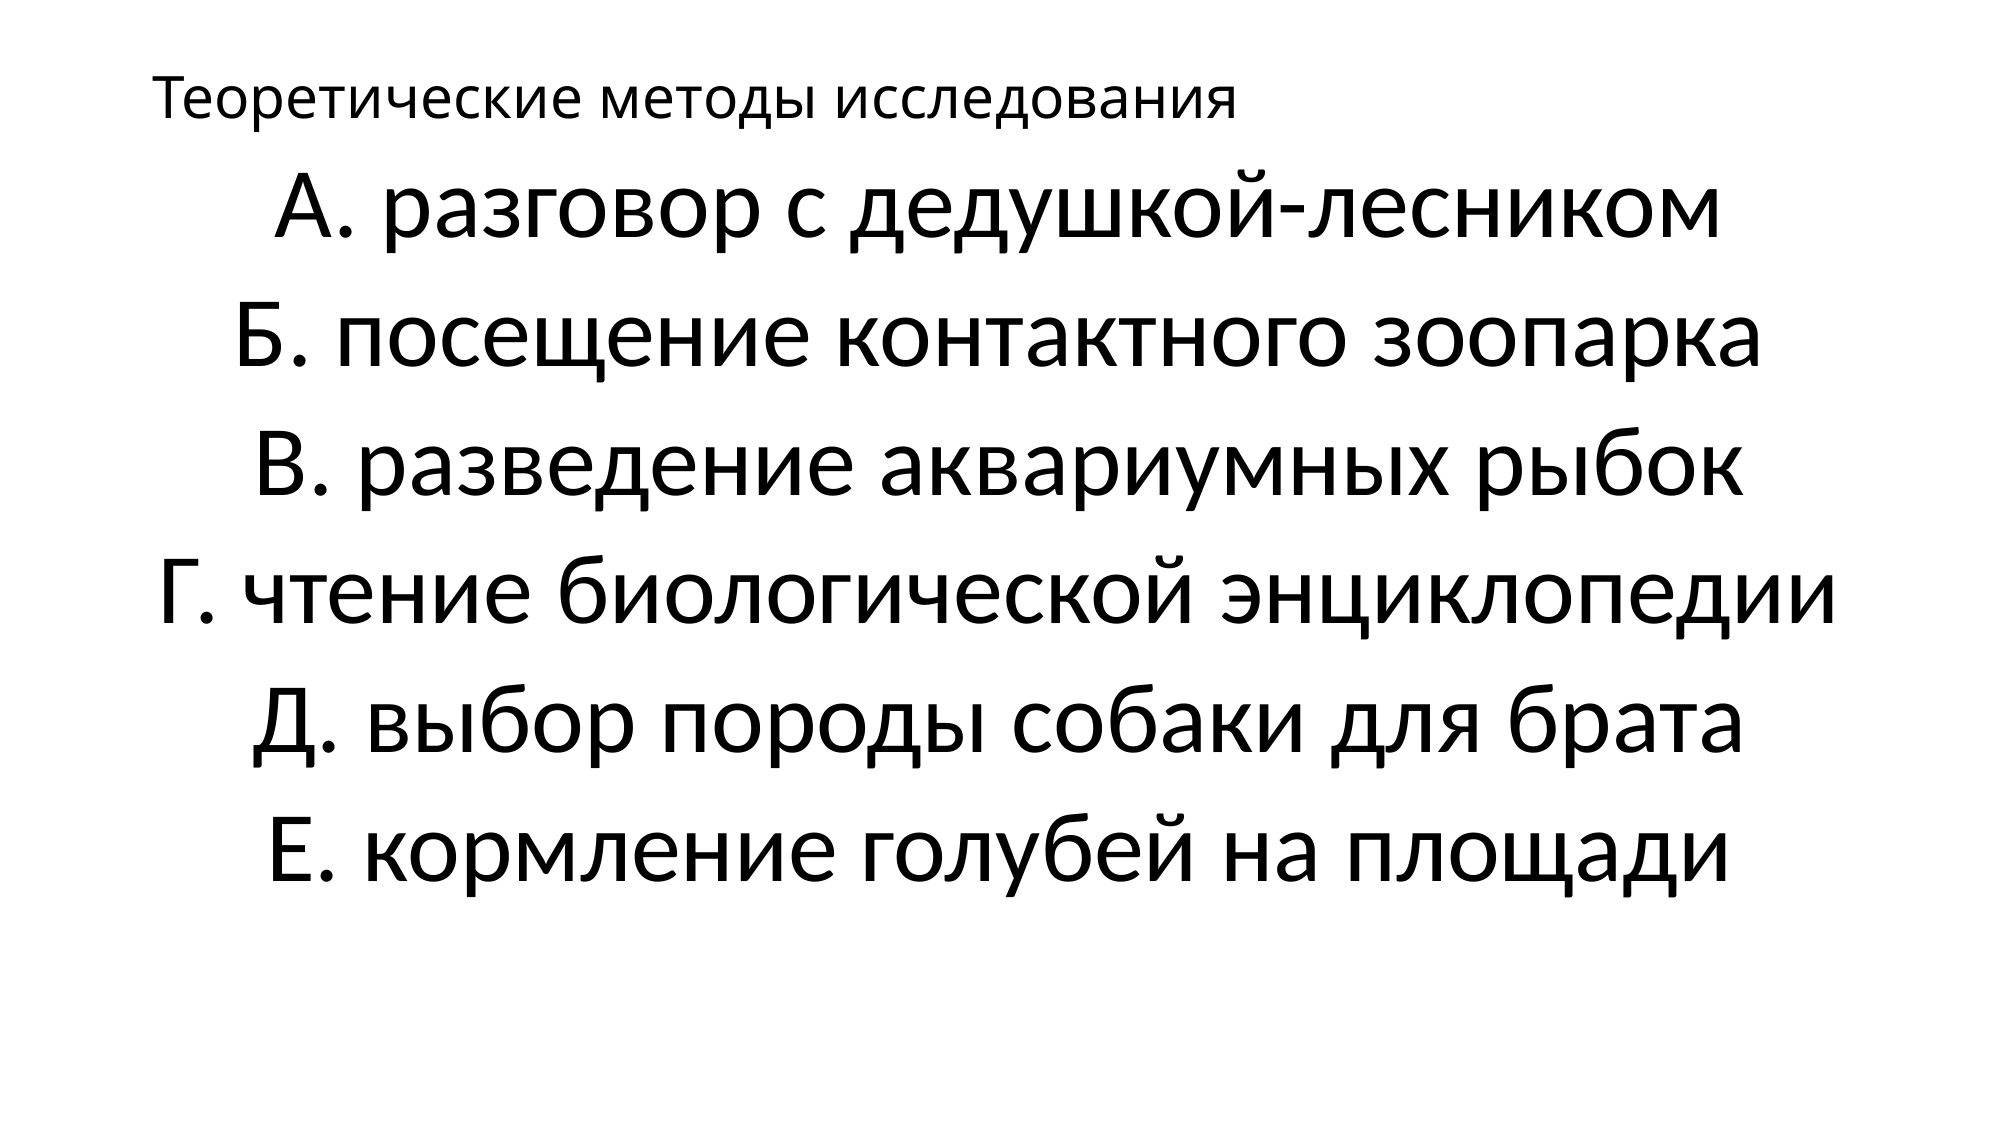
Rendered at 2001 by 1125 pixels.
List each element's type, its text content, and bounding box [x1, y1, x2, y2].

title Теоретические методы исследования [137, 59, 1863, 143]
list А. разговор с дедушкой-лесником Б. посещение контактного зоопарка В. разведение аквариумных рыбок Г. чтение биологической энциклопедии Д. выбор породы собаки для брата Е. кормление голубей на площади [137, 143, 1863, 1014]
